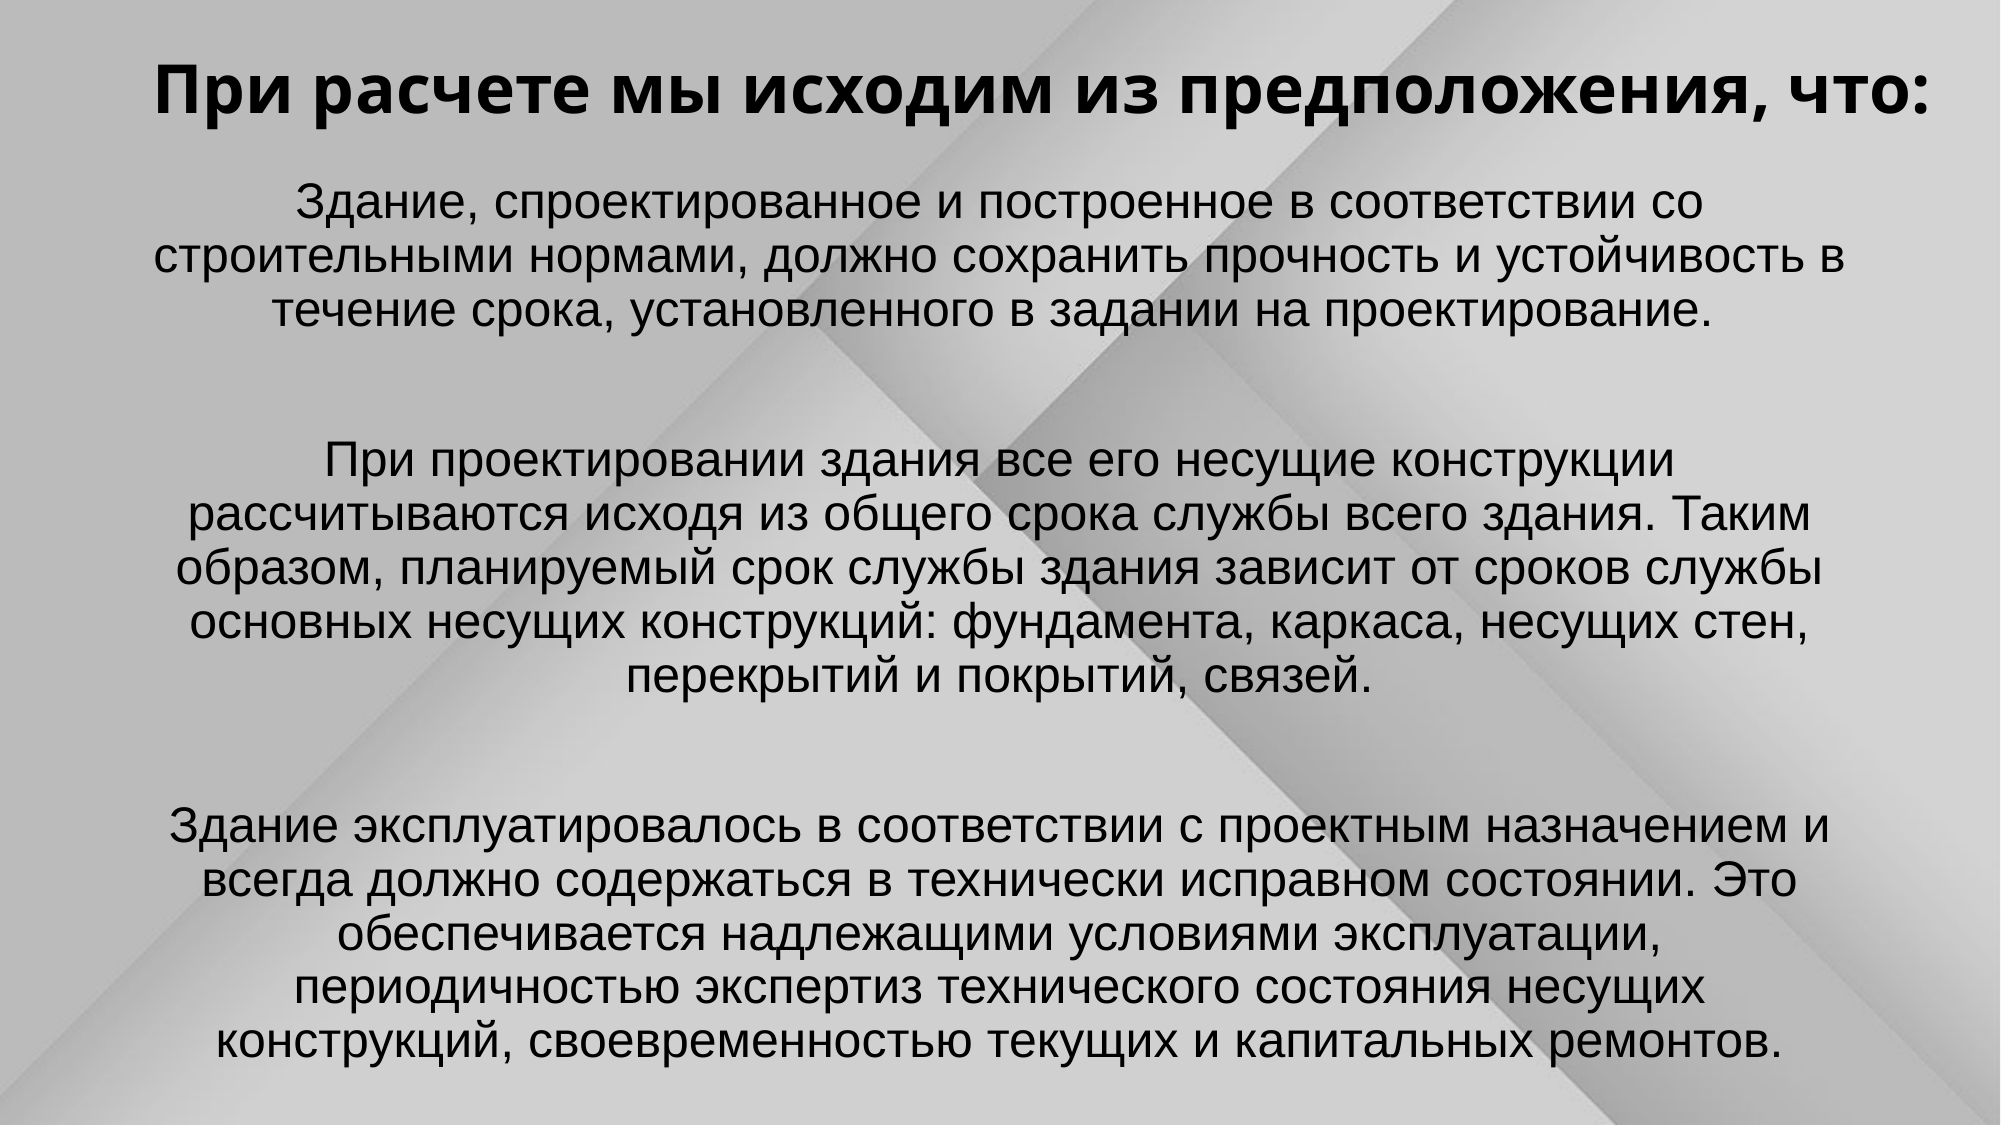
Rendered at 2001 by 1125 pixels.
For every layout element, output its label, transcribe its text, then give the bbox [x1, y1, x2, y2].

list Здание, спроектированное и построенное в соответствии со строительными нормами, должно сохранить прочность и устойчивость в течение срока, установленного в задании на проектирование. При проектировании здания все его несущие конструкции рассчитываются исходя из общего срока службы всего здания. Таким образом, планируемый срок службы здания зависит от сроков службы основных несущих конструкций: фундамента, каркаса, несущих стен, перекрытий и покрытий, связей. Здание эксплуатировалось в соответствии с проектным назначением и всегда должно содержаться в технически исправном состоянии. Это обеспечивается надлежащими условиями эксплуатации, периодичностью экспертиз технического состояния несущих конструкций, своевременностью текущих и капитальных ремонтов. [137, 168, 1863, 882]
title При расчете мы исходим из предположения, что: [137, 23, 2000, 241]
picture [0, 0, 2001, 1125]
